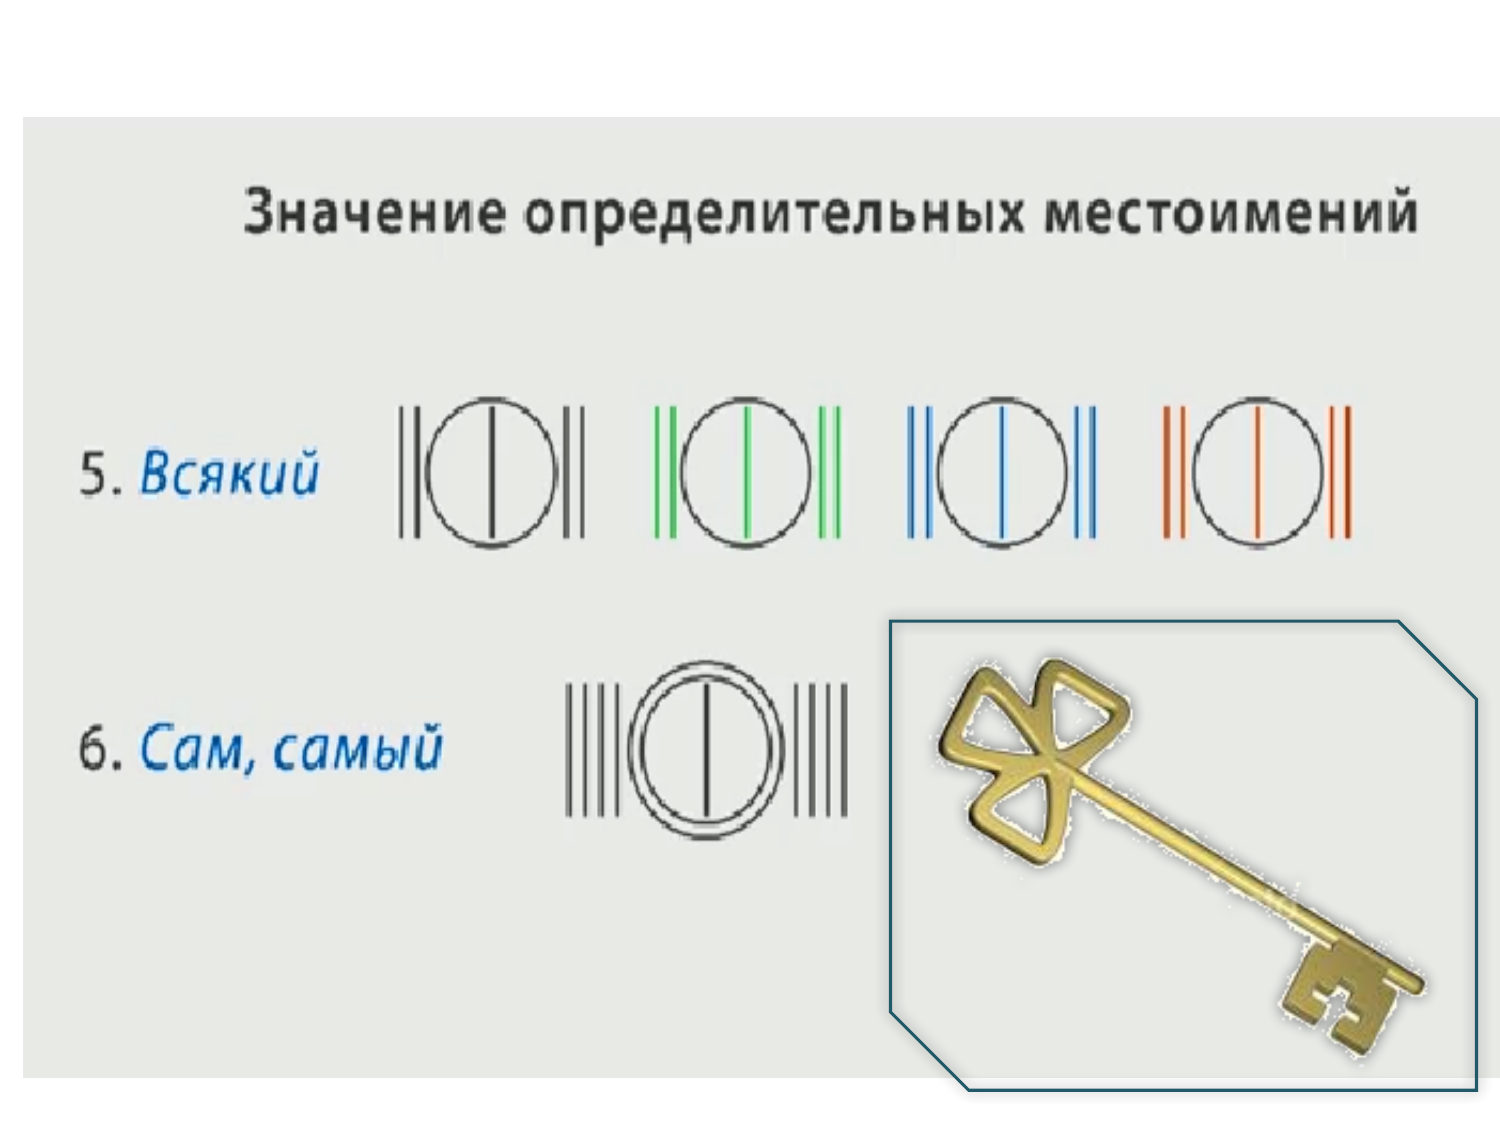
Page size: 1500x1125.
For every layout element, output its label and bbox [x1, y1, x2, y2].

picture [23, 116, 1500, 1091]
